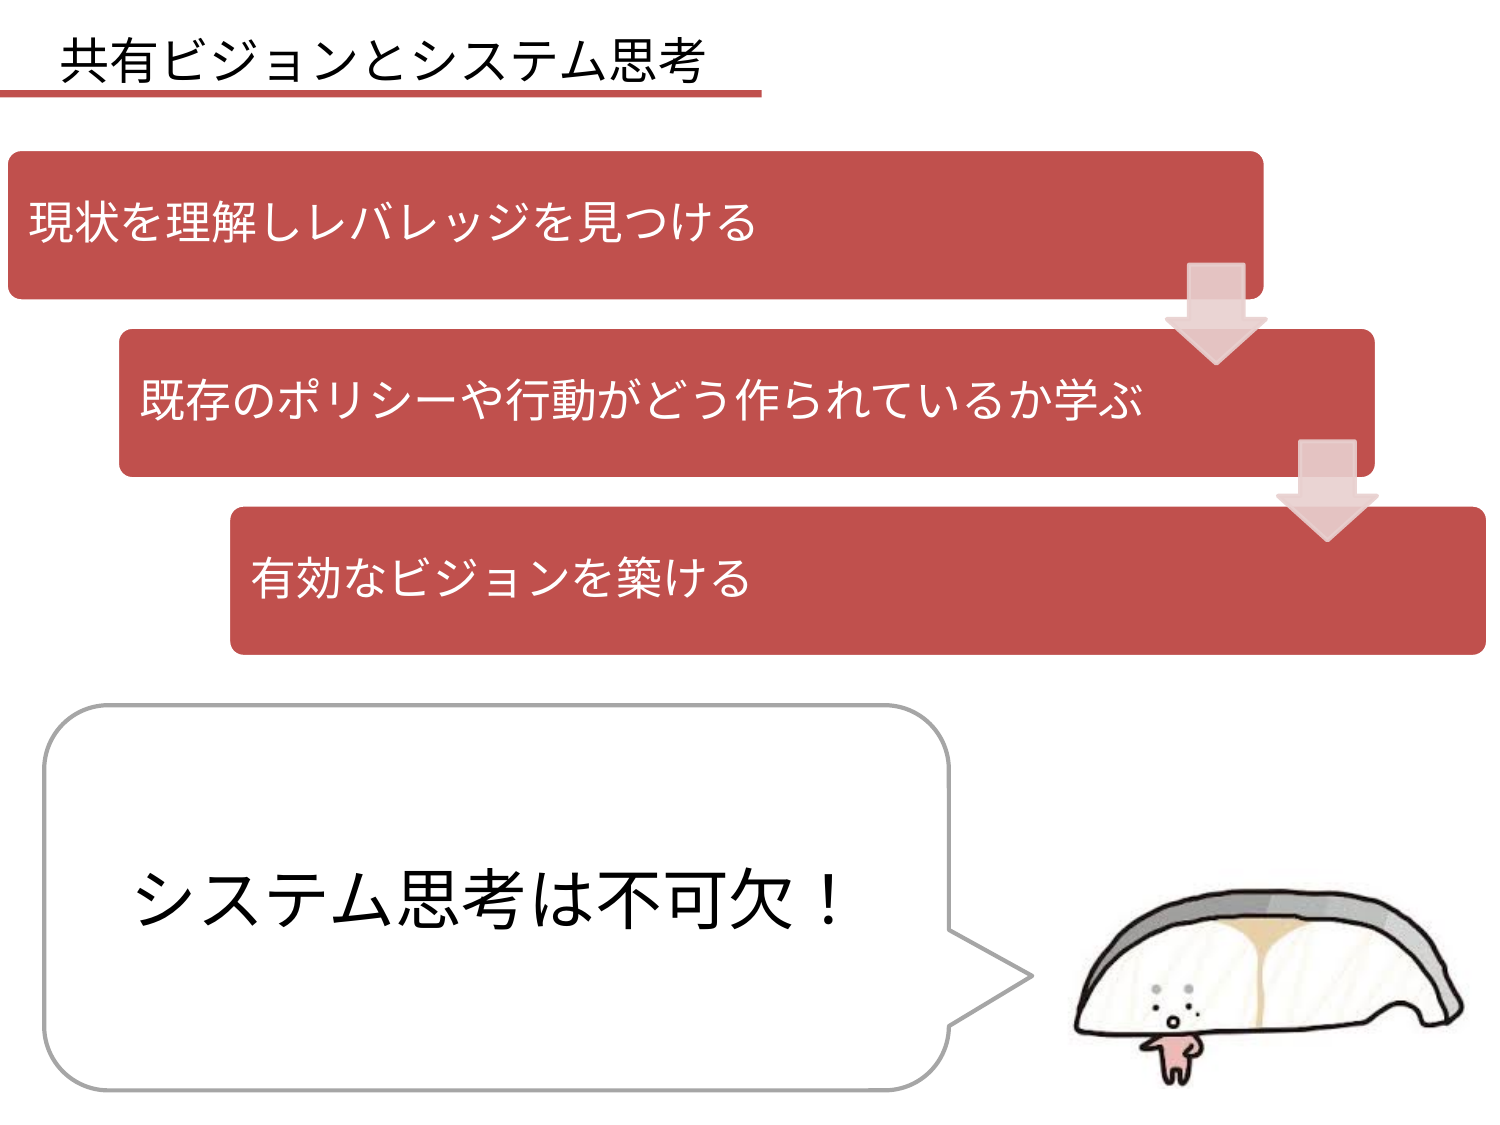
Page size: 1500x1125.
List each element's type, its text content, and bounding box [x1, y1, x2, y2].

text_box 共有ビジョンとシステム思考 [44, 21, 724, 97]
picture [993, 845, 1500, 1089]
text_box [0, 88, 764, 100]
text_box システム思考は不可欠！ [42, 703, 988, 1093]
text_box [5, 148, 1489, 658]
